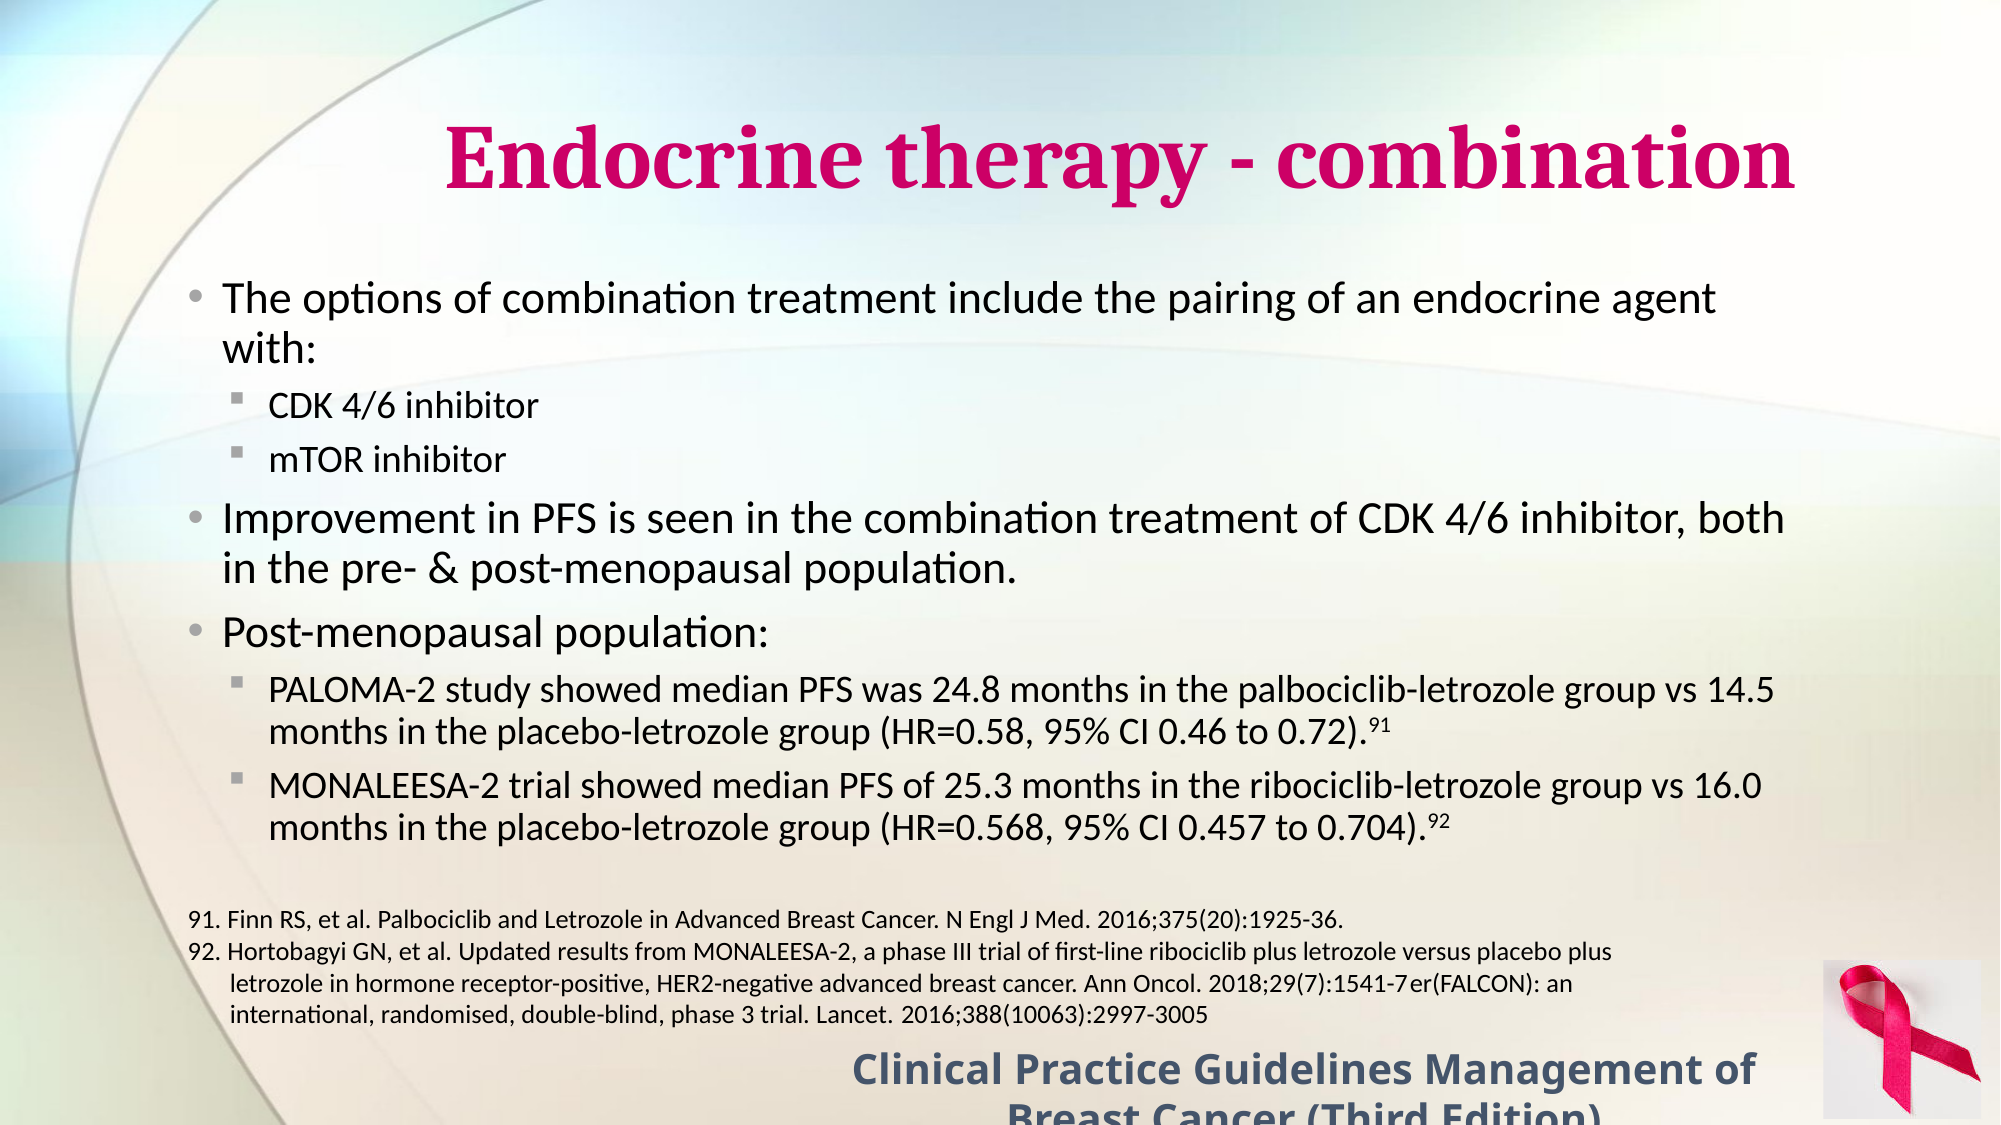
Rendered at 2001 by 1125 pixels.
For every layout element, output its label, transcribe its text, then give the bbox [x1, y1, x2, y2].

picture [0, 0, 2001, 1125]
slide_number 14 [1325, 1042, 1813, 1103]
text_box Clinical Practice Guidelines Management of Breast Cancer (Third Edition) [788, 1043, 1820, 1125]
title Endocrine therapy - combination [381, 43, 1863, 261]
list The options of combination treatment include the pairing of an endocrine agent with: CDK 4/6 inhibitor mTOR inhibitor Improvement in PFS is seen in the combination treatment of CDK 4/6 inhibitor, both in the pre- & post-menopausal population. Post-menopausal population: PALOMA-2 study showed median PFS was 24.8 months in the palbociclib-letrozole group vs 14.5 months in the placebo-letrozole group (HR=0.58, 95% CI 0.46 to 0.72).91 MONALEESA-2 trial showed median PFS of 25.3 months in the ribociclib-letrozole group vs 16.0 months in the placebo-letrozole group (HR=0.568, 95% CI 0.457 to 0.704).92 91. Finn RS, et al. Palbociclib and Letrozole in Advanced Breast Cancer. N Engl J Med. 2016;375(20):1925-36. 92. Hortobagyi GN, et al. Updated results from MONALEESA-2, a phase III trial of first-line ribociclib plus letrozole versus placebo plus letrozole in hormone receptor-positive, HER2-negative advanced breast cancer. Ann Oncol. 2018;29(7):1541-7er(FALCON): an international, randomised, double-blind, phase 3 trial. Lancet. 2016;388(10063):2997-3005 [172, 266, 1826, 1043]
